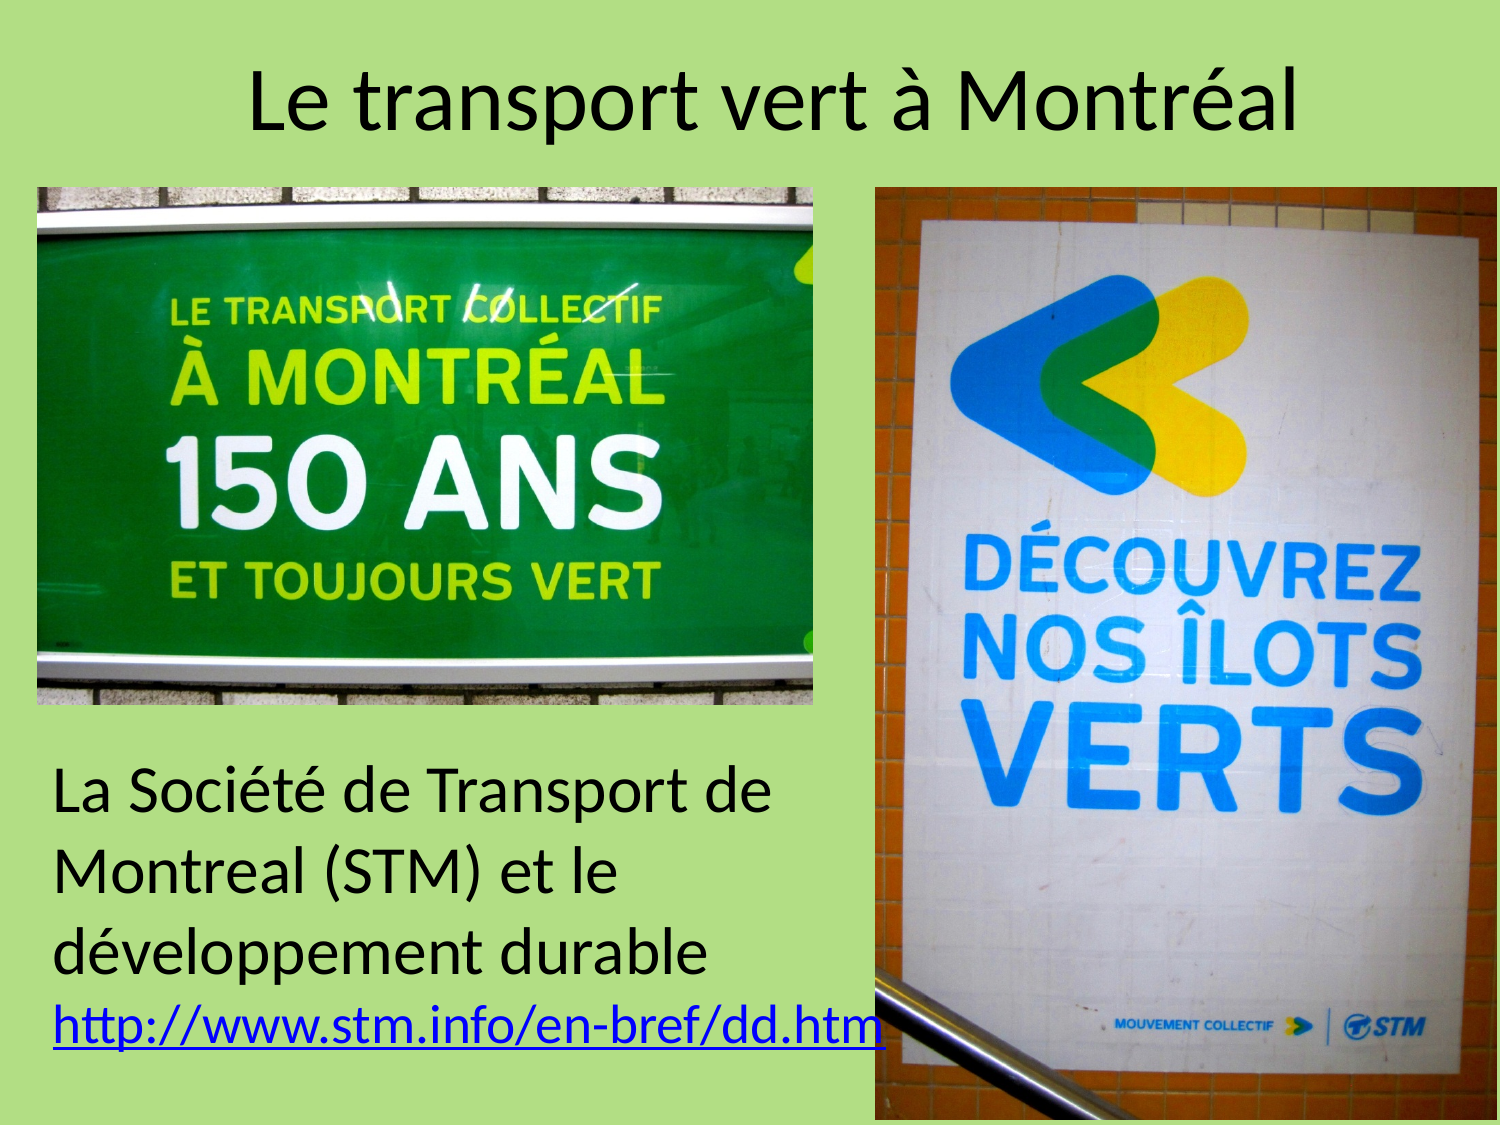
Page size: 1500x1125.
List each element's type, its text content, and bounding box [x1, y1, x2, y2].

picture [874, 187, 1497, 1120]
list La Société de Transport de Montreal (STM) et le développement durable http://www.stm.info/en-bref/dd.htm [37, 737, 869, 1120]
picture [37, 187, 813, 705]
title Le transport vert à Montréal [162, 0, 1388, 188]
